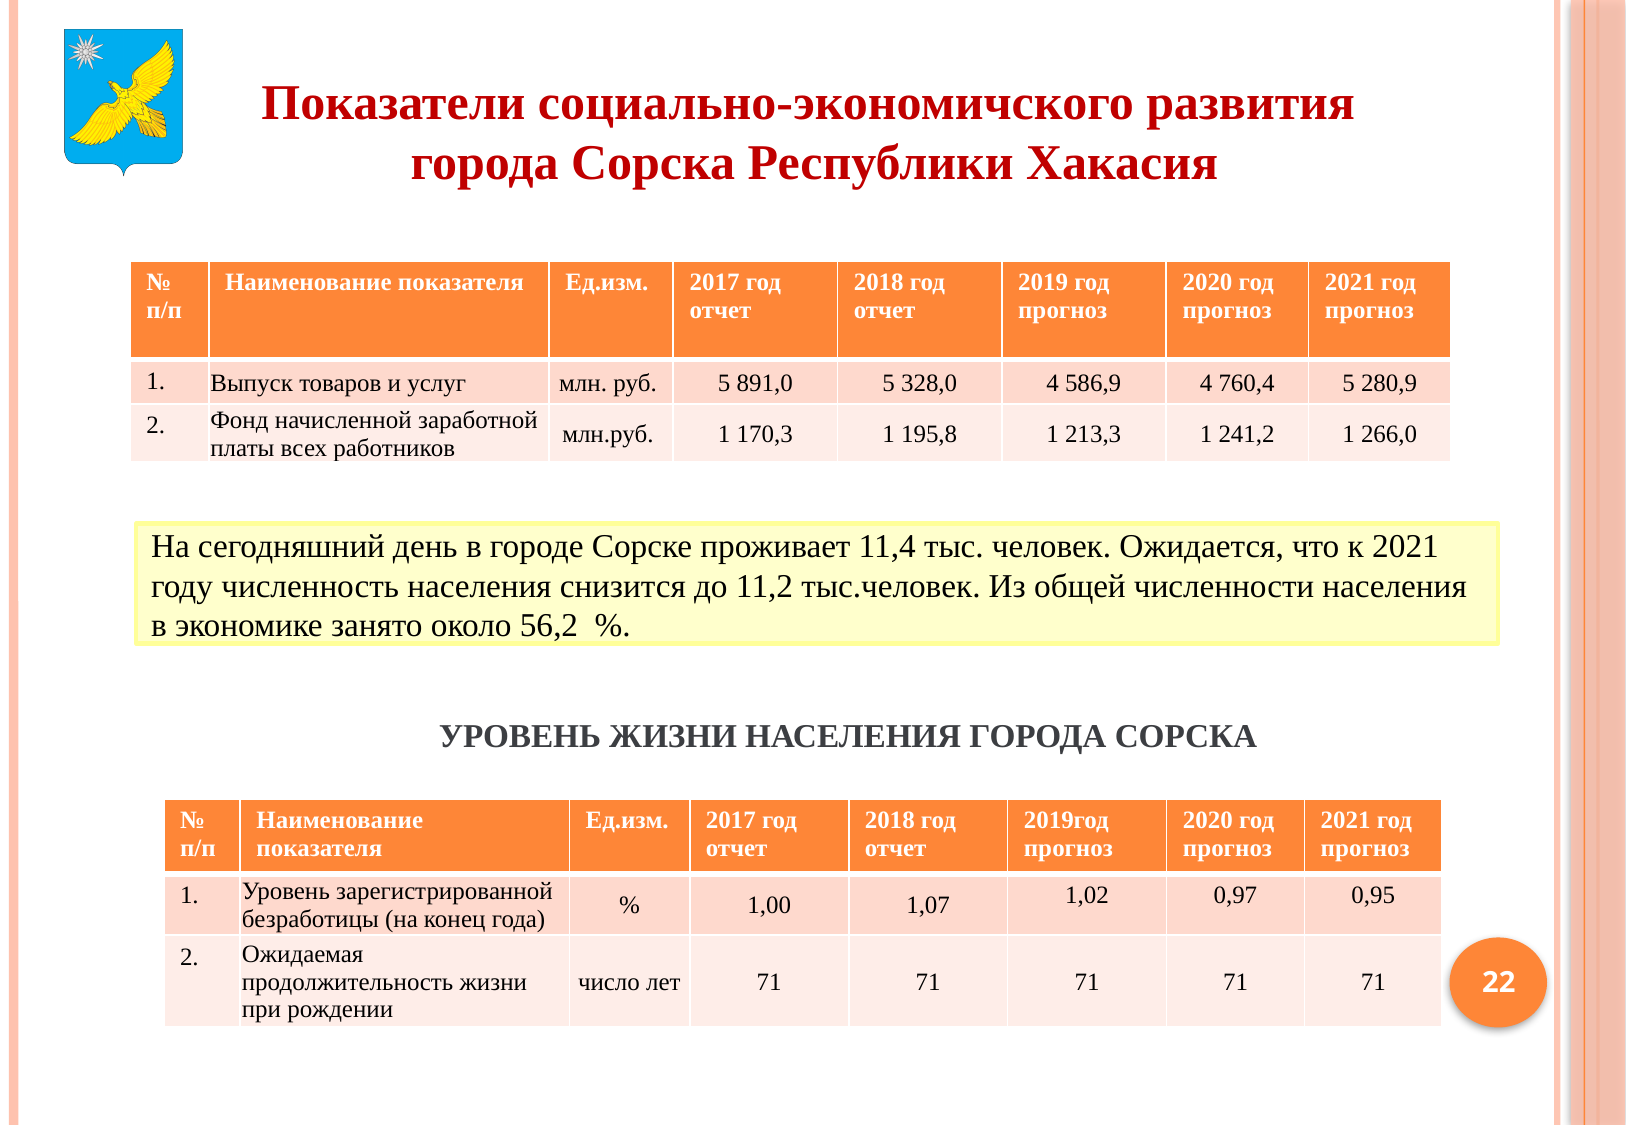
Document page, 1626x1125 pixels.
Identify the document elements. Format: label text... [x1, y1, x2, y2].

table_cell 0,95 [1305, 877, 1441, 934]
table_cell 1 266,0 [1309, 405, 1450, 461]
table_header 2017 год отчет [674, 262, 837, 357]
table_cell 2. [165, 936, 239, 1026]
table_cell 2. [131, 405, 208, 461]
table_cell 1. [131, 362, 208, 403]
table_cell 1,00 [691, 877, 848, 934]
table_cell Ожидаемая продолжительность жизни при рождении [241, 936, 569, 1026]
table_cell 1,07 [850, 877, 1007, 934]
text_box На сегодняшний день в городе Сорске проживает 11,4 тыс. человек. Ожидается, что к 2021 году численность населения снизится до 11,2 тыс.человек. Из общей численности населения в экономике занято около 56,2 %. [134, 521, 1500, 646]
table_cell 1 195,8 [838, 405, 1001, 461]
table_cell 1,02 [1008, 877, 1166, 934]
table_cell 71 [1167, 936, 1304, 1026]
table_cell 71 [1305, 936, 1441, 1026]
table_cell 71 [1008, 936, 1166, 1026]
table_header Ед.изм. [570, 800, 689, 871]
table_cell млн.руб. [550, 405, 672, 461]
text_box УРОВЕНЬ ЖИЗНИ НАСЕЛЕНИЯ ГОРОДА СОРСКА [102, 707, 1595, 762]
table_cell 5 328,0 [838, 362, 1001, 403]
table_cell 1 213,3 [1003, 405, 1165, 461]
table_cell млн. руб. [550, 362, 672, 403]
table_header 2020 год прогноз [1167, 262, 1308, 357]
table_header 2021 год прогноз [1305, 800, 1441, 871]
table_header 2018 год отчет [838, 262, 1001, 357]
table_cell 0,97 [1167, 877, 1304, 934]
text_box Показатели социально-экономичского развития города Сорска Республики Хакасия [5, 36, 1612, 197]
table_cell 4 586,9 [1003, 362, 1165, 403]
table_header Ед.изм. [550, 262, 672, 357]
table_header Наименование показателя [210, 262, 548, 357]
table_cell Выпуск товаров и услуг [210, 362, 548, 403]
picture [72, 41, 98, 63]
table_header 2017 год отчет [691, 800, 848, 871]
slide_number 22 [1444, 940, 1553, 1027]
table_header 2018 год отчет [850, 800, 1007, 871]
table_cell 1. [165, 877, 239, 934]
table_cell 4 760,4 [1167, 362, 1308, 403]
picture [64, 28, 184, 178]
table_cell Фонд начисленной заработной платы всех работников [210, 405, 548, 461]
table_header 2021 год прогноз [1309, 262, 1450, 357]
table_cell 71 [850, 936, 1007, 1026]
table_header № п/п [165, 800, 239, 871]
table_header 2020 год прогноз [1167, 800, 1304, 871]
table_cell 1 241,2 [1167, 405, 1308, 461]
table_cell % [570, 877, 689, 934]
table_header 2019год прогноз [1008, 800, 1166, 871]
table_cell число лет [570, 936, 689, 1026]
table_header № п/п [131, 262, 208, 357]
table_cell Уровень зарегистрированной безработицы (на конец года) [241, 877, 569, 934]
picture [72, 42, 173, 144]
table_cell 5 891,0 [674, 362, 837, 403]
table_cell 1 170,3 [674, 405, 837, 461]
table_cell 5 280,9 [1309, 362, 1450, 403]
table_header 2019 год прогноз [1003, 262, 1165, 357]
table_header Наименование показателя [241, 800, 569, 871]
table_cell 71 [691, 936, 848, 1026]
